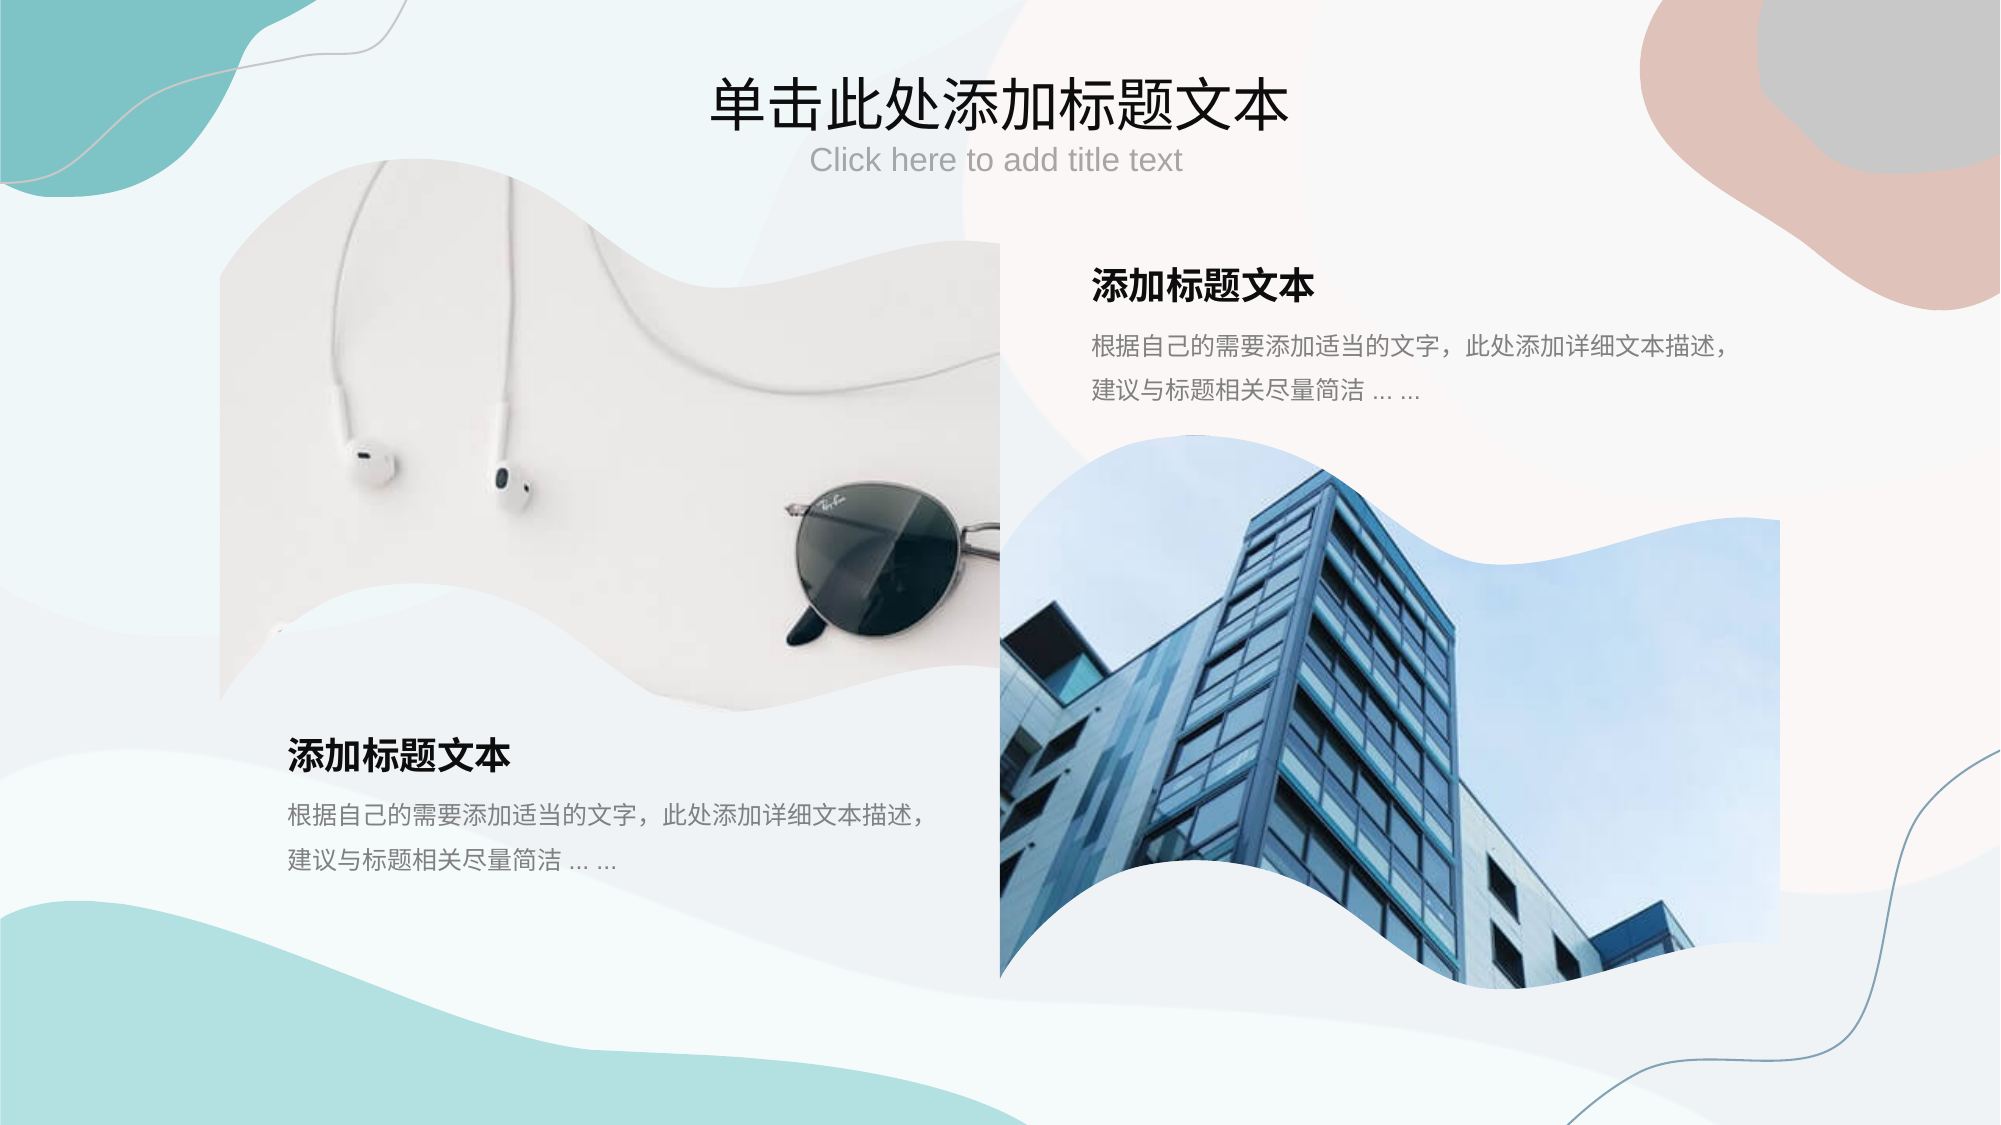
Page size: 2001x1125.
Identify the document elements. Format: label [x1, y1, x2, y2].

text_box [272, 724, 977, 879]
text_box [218, 157, 1001, 714]
text_box [639, 60, 1361, 187]
text_box [1076, 255, 1780, 410]
text_box [998, 434, 1781, 991]
